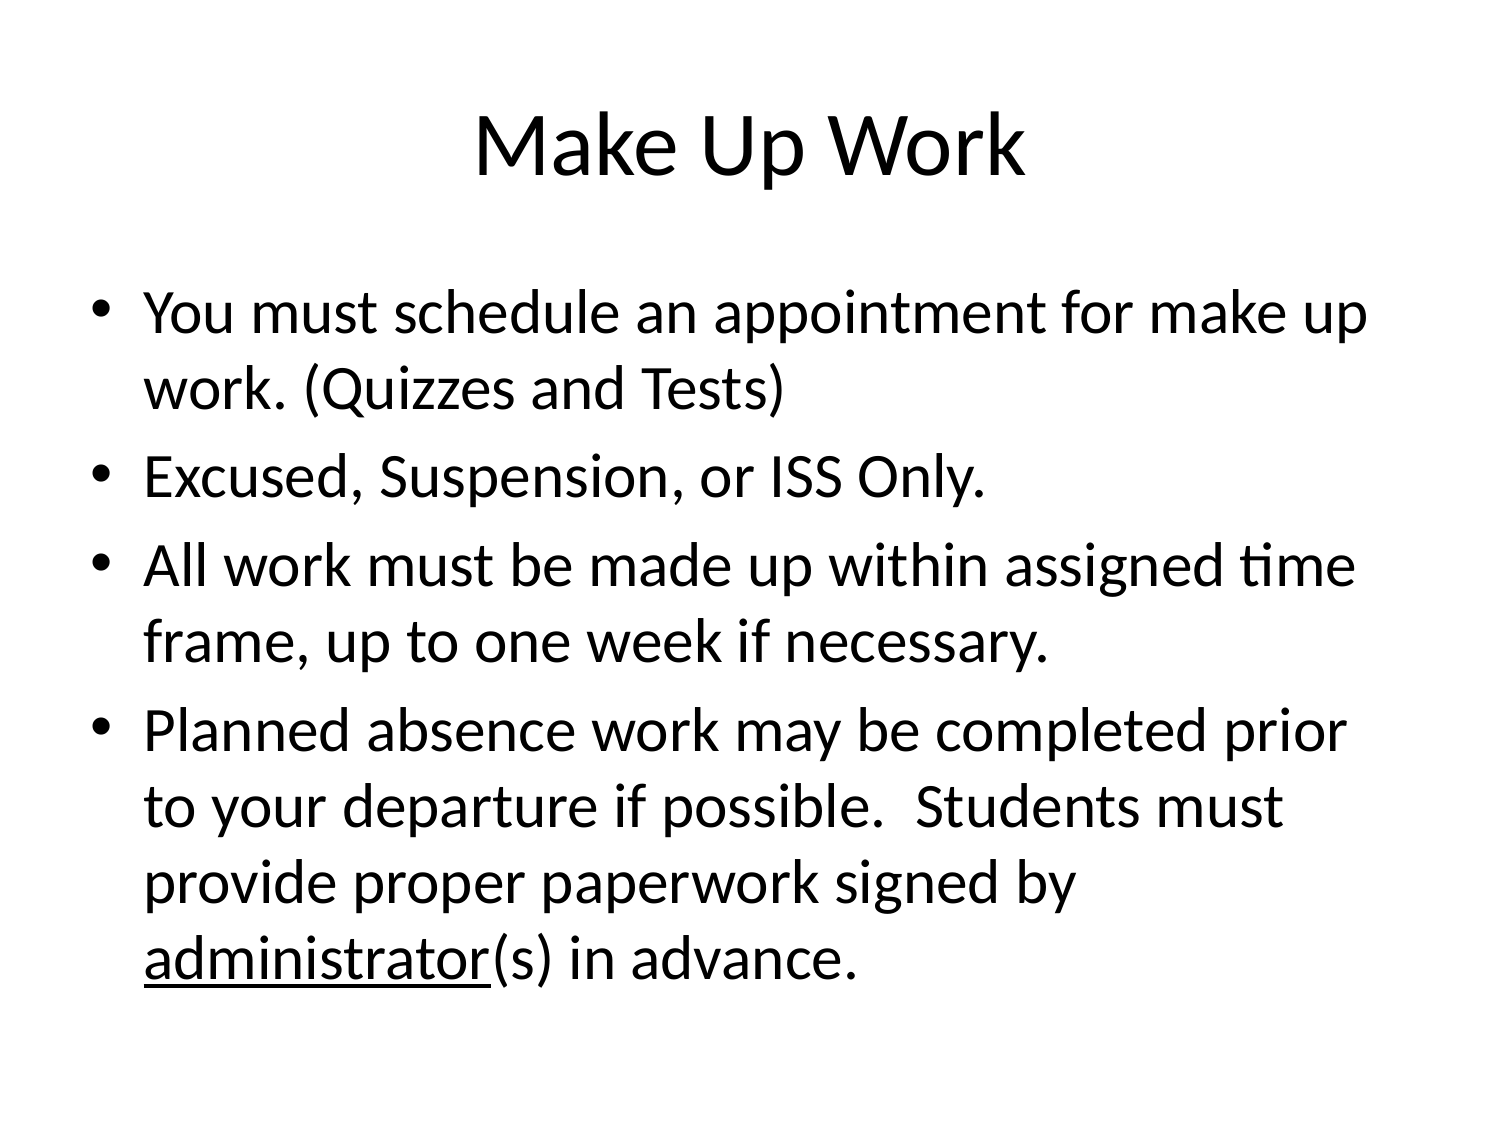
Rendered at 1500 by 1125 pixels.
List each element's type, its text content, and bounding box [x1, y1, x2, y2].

list You must schedule an appointment for make up work. (Quizzes and Tests) Excused, Suspension, or ISS Only. All work must be made up within assigned time frame, up to one week if necessary. Planned absence work may be completed prior to your departure if possible. Students must provide proper paperwork signed by administrator(s) in advance. [75, 262, 1425, 1005]
title Make Up Work [75, 45, 1425, 233]
